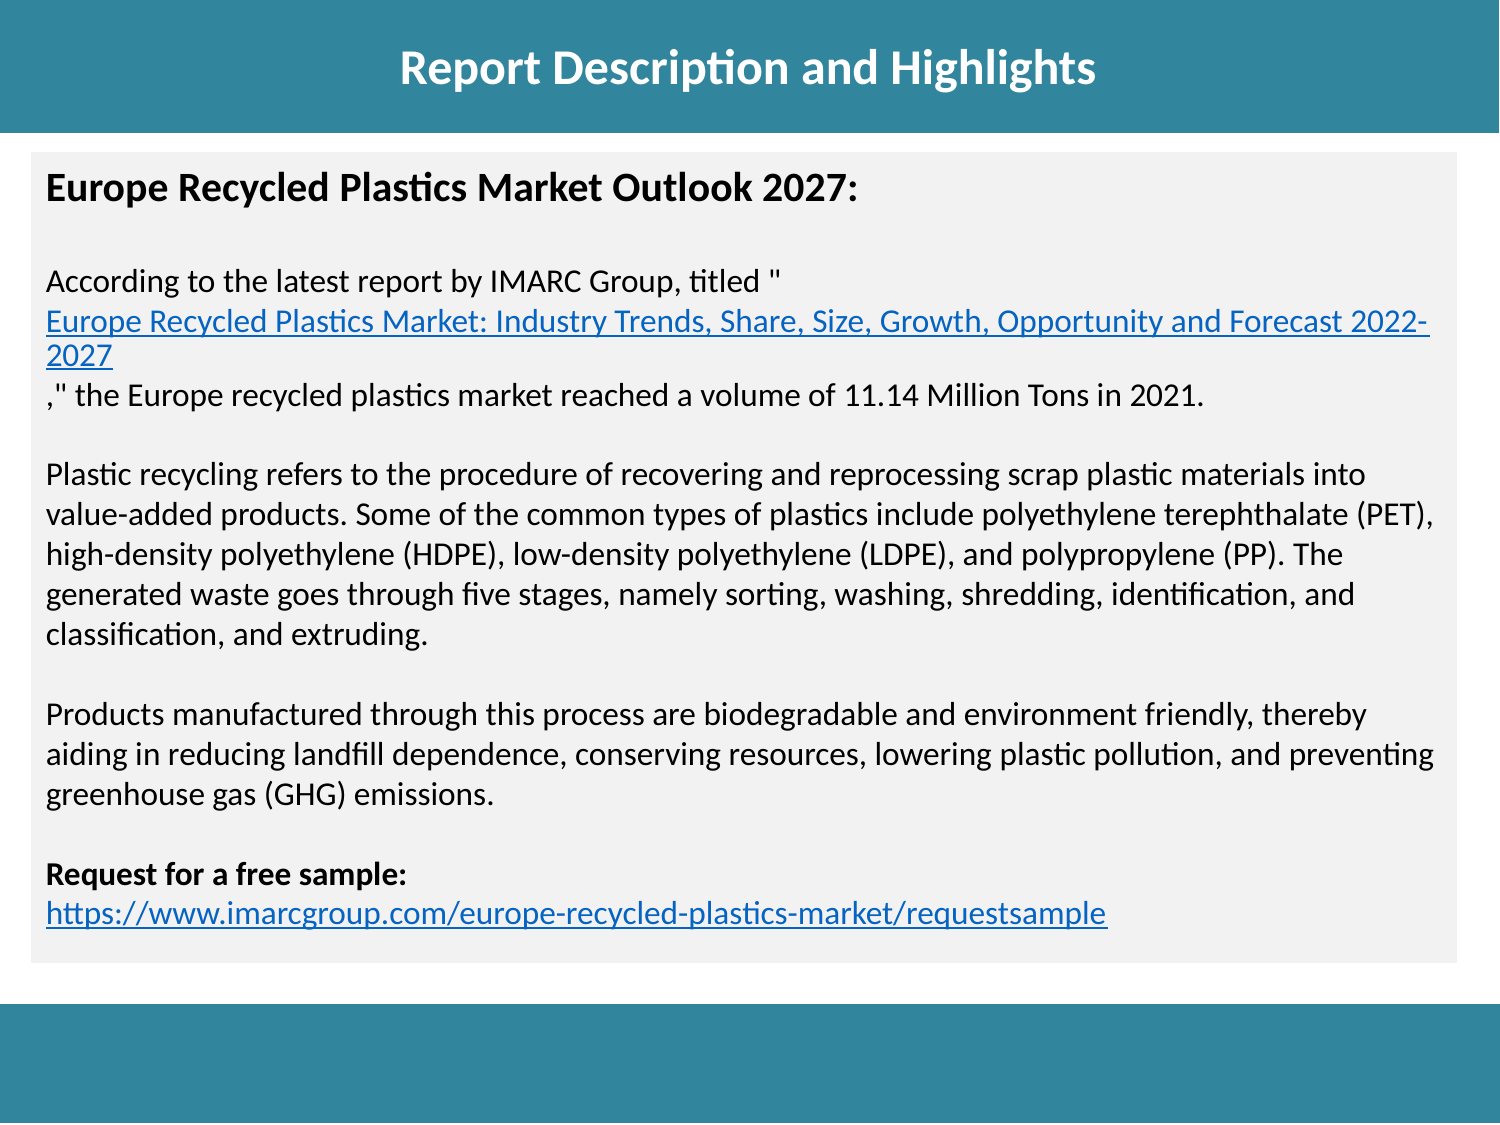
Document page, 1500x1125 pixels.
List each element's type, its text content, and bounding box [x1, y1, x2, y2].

text_box Europe Recycled Plastics Market Outlook 2027: According to the latest report by IMARC Group, titled "Europe Recycled Plastics Market: Industry Trends, Share, Size, Growth, Opportunity and Forecast 2022-2027," the Europe recycled plastics market reached a volume of 11.14 Million Tons in 2021. Plastic recycling refers to the procedure of recovering and reprocessing scrap plastic materials into value-added products. Some of the common types of plastics include polyethylene terephthalate (PET), high-density polyethylene (HDPE), low-density polyethylene (LDPE), and polypropylene (PP). The generated waste goes through five stages, namely sorting, washing, shredding, identification, and classification, and extruding. Products manufactured through this process are biodegradable and environment friendly, thereby aiding in reducing landfill dependence, conserving resources, lowering plastic pollution, and preventing greenhouse gas (GHG) emissions. Request for a free sample: https://www.imarcgroup.com/europe-recycled-plastics-market/requestsample [31, 152, 1458, 906]
text_box [30, 151, 1458, 964]
text_box Report Description and Highlights [0, 0, 1500, 135]
text_box [0, 1002, 1500, 1125]
